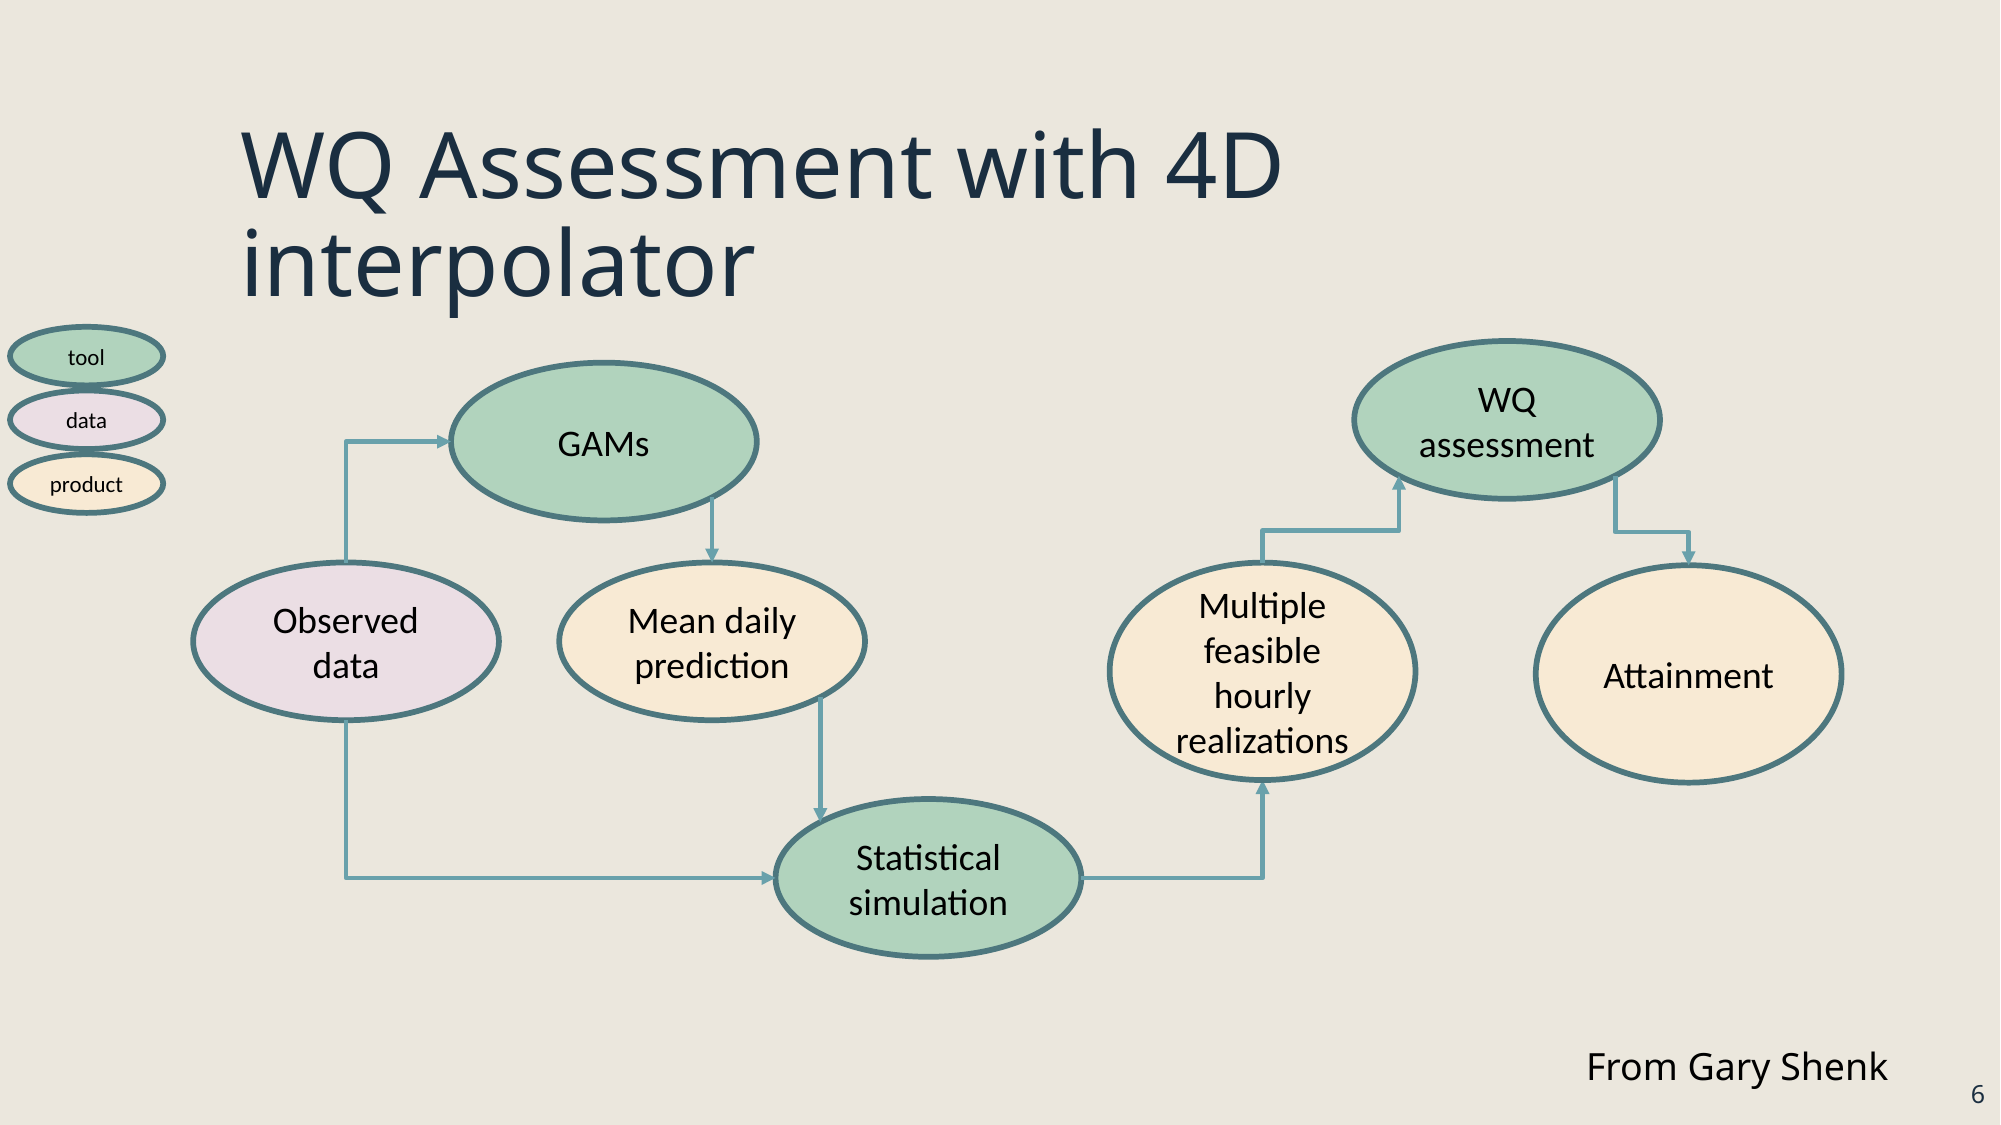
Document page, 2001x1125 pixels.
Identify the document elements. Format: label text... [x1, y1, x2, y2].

text_box data [7, 387, 167, 452]
text_box Multiple feasible hourly realizations [1106, 559, 1419, 783]
text_box Mean daily prediction [600, 559, 868, 724]
text_box WQ assessment [1351, 338, 1663, 502]
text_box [1287, 450, 1375, 588]
text_box product [7, 451, 167, 516]
text_box From Gary Shenk [1571, 1035, 1904, 1095]
text_box Statistical simulation [772, 796, 1085, 960]
text_box Observed data [190, 559, 481, 724]
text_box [338, 449, 459, 555]
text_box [1607, 483, 1697, 558]
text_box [481, 584, 640, 1014]
text_box GAMs [448, 359, 760, 524]
slide_number 6 [1550, 1065, 2000, 1125]
text_box Attainment [1532, 562, 1845, 786]
title WQ Assessment with 4D interpolator [225, 112, 1800, 357]
text_box tool [7, 323, 167, 388]
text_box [1081, 780, 1263, 878]
